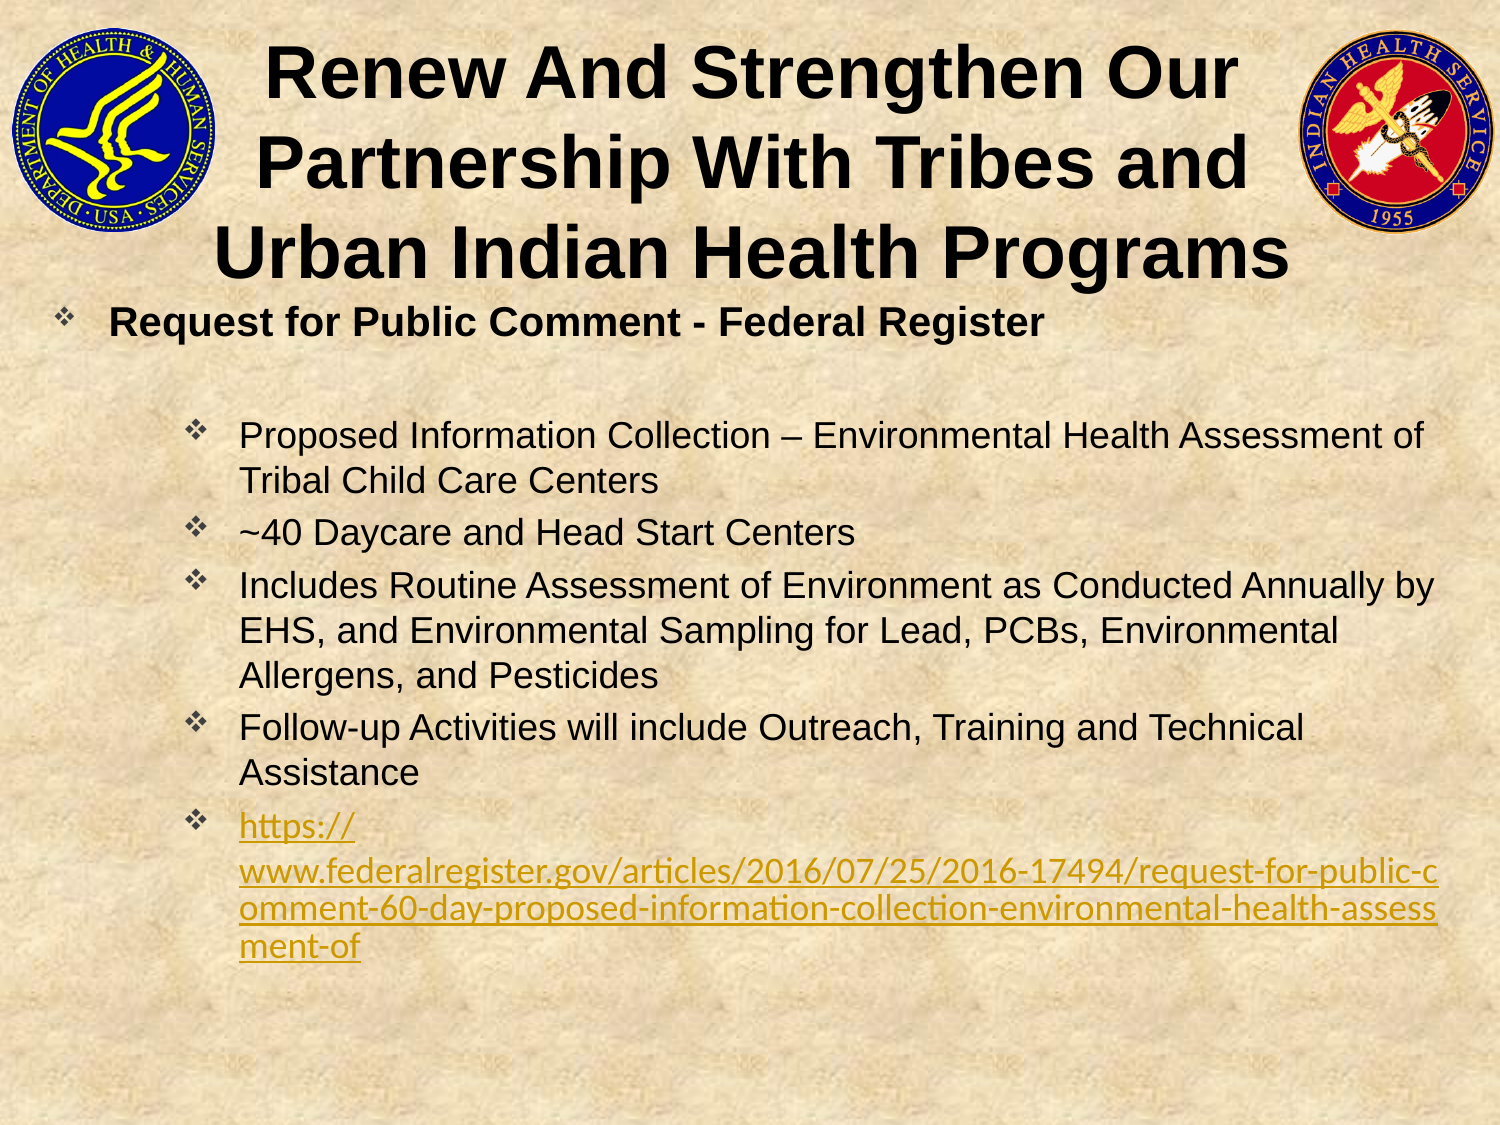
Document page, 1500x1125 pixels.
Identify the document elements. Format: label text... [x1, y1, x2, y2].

picture [0, 0, 1500, 1125]
title Renew And Strengthen Our Partnership With Tribes and Urban Indian Health Programs [187, 37, 1319, 280]
list Request for Public Comment - Federal Register Proposed Information Collection – Environmental Health Assessment of Tribal Child Care Centers ~40 Daycare and Head Start Centers Includes Routine Assessment of Environment as Conducted Annually by EHS, and Environmental Sampling for Lead, PCBs, Environmental Allergens, and Pesticides Follow-up Activities will include Outreach, Training and Technical Assistance https://www.federalregister.gov/articles/2016/07/25/2016-17494/request-for-public-comment-60-day-proposed-information-collection-environmental-health-assessment-of [37, 287, 1463, 1025]
